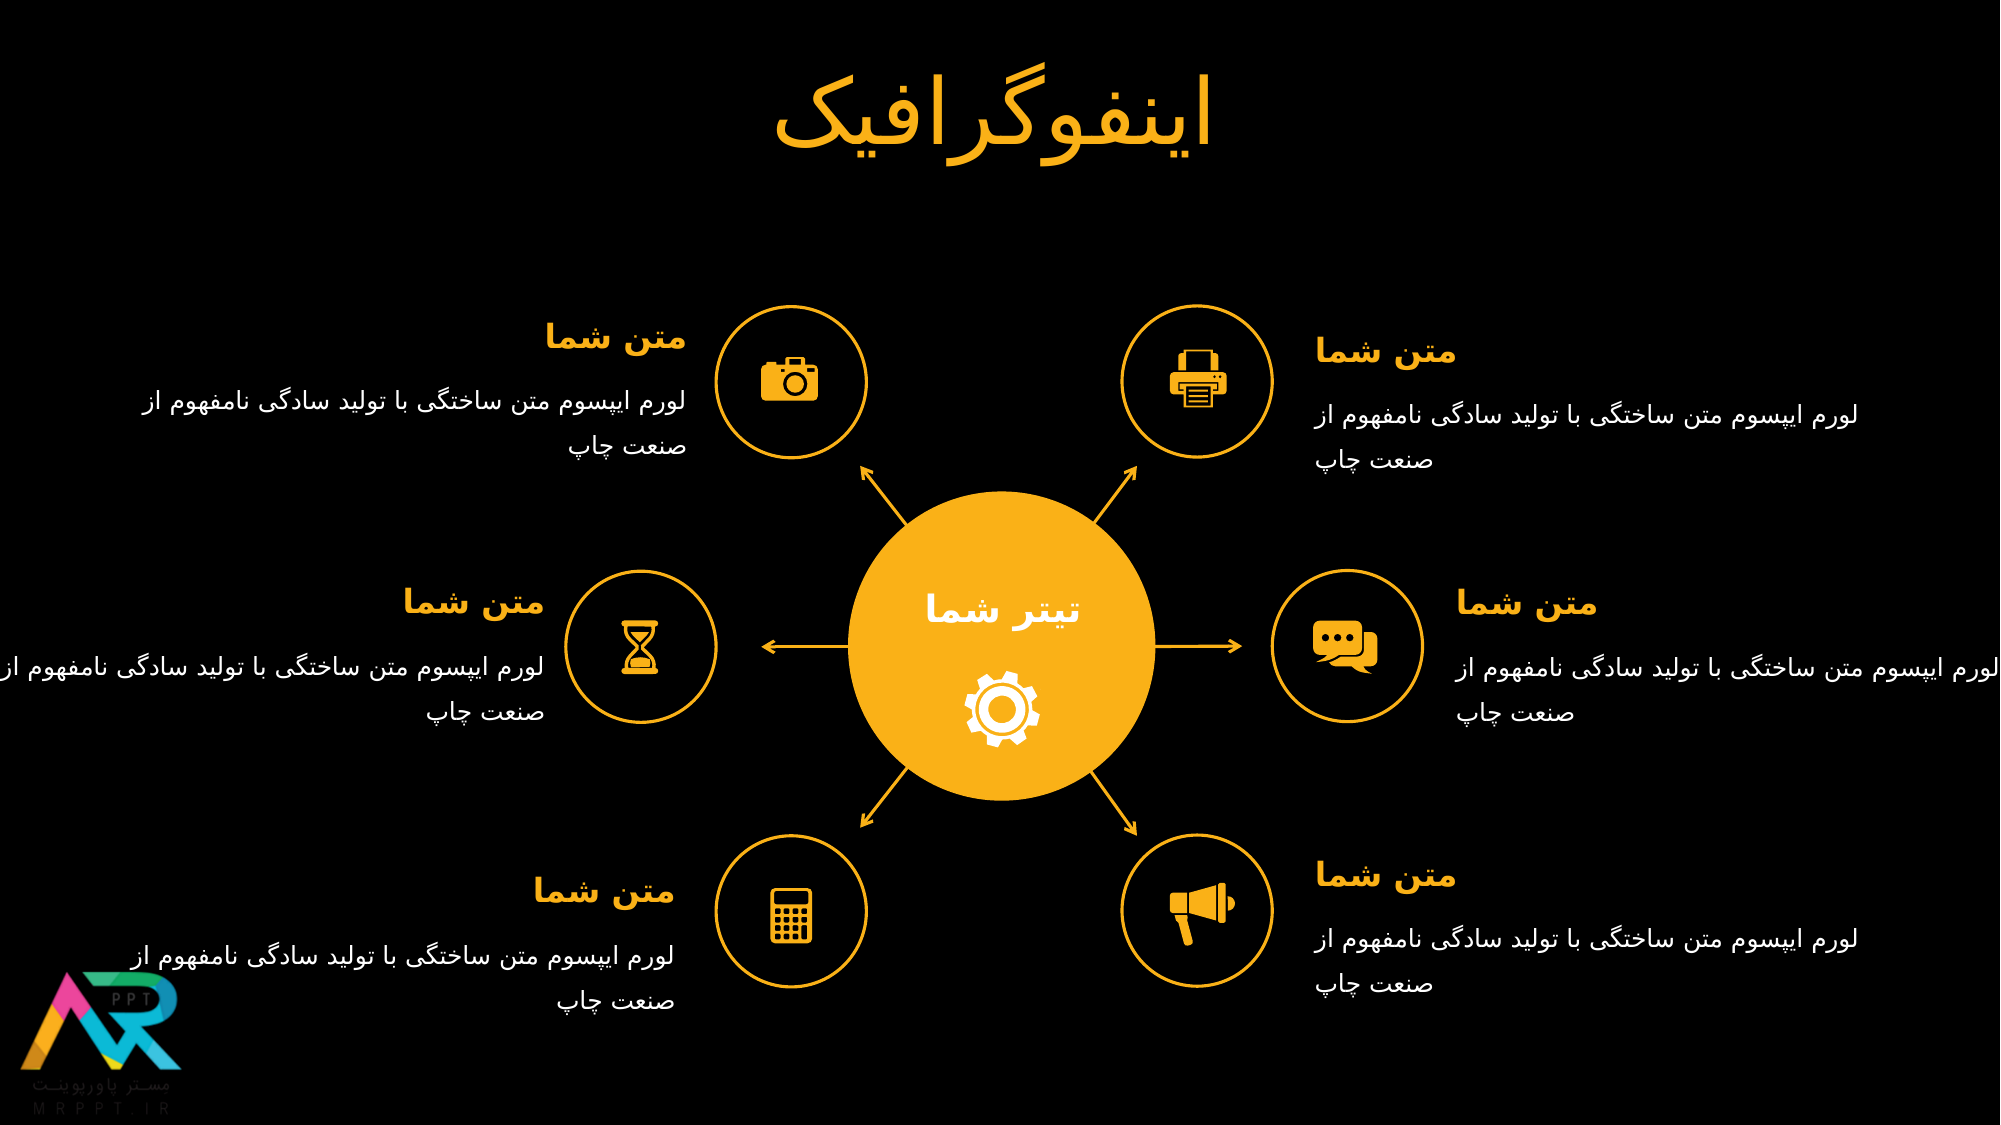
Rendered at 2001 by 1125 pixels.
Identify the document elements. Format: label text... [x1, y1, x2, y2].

picture [0, 963, 200, 1125]
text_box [92, 841, 691, 1023]
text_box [565, 305, 1423, 988]
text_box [0, 552, 561, 734]
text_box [1440, 555, 2000, 735]
text_box اینفوگرافیک [692, 45, 1298, 170]
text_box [1300, 303, 1898, 480]
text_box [1300, 827, 1898, 1006]
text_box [104, 289, 703, 466]
